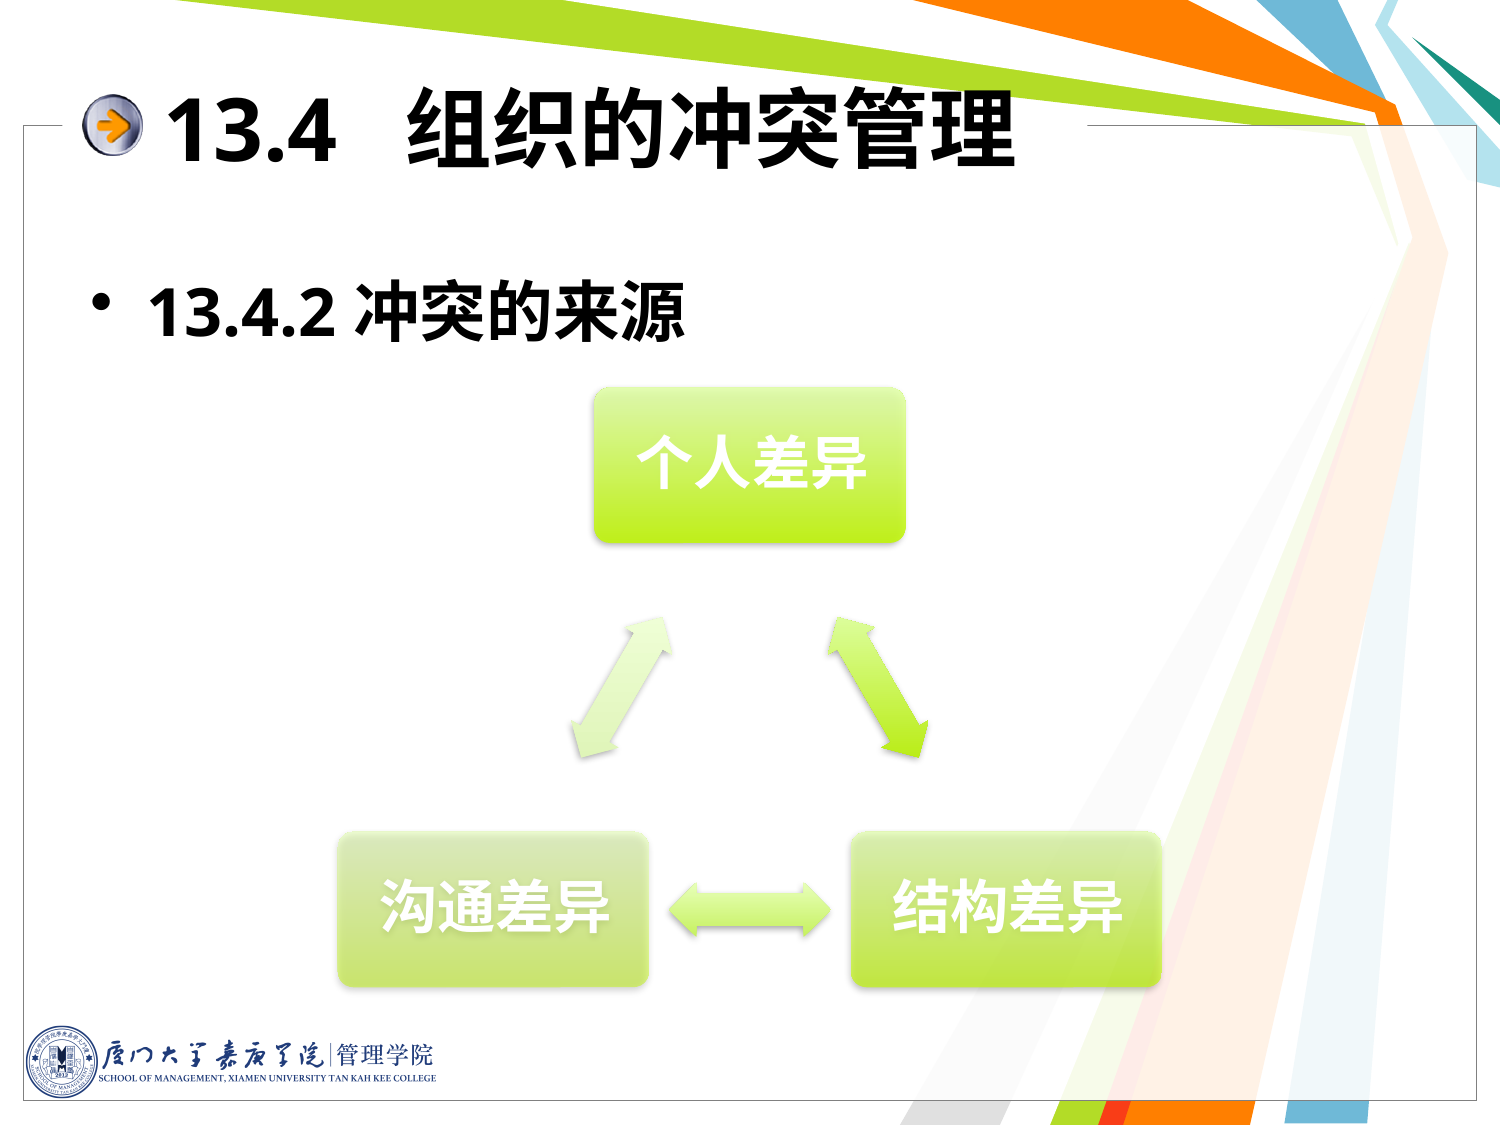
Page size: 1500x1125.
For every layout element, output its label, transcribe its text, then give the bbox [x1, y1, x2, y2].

title 13.4 组织的冲突管理 [148, 32, 1182, 220]
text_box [262, 387, 1238, 988]
picture [24, 1024, 438, 1100]
picture [82, 94, 143, 156]
list 13.4.2冲突的来源 [75, 262, 1425, 1005]
